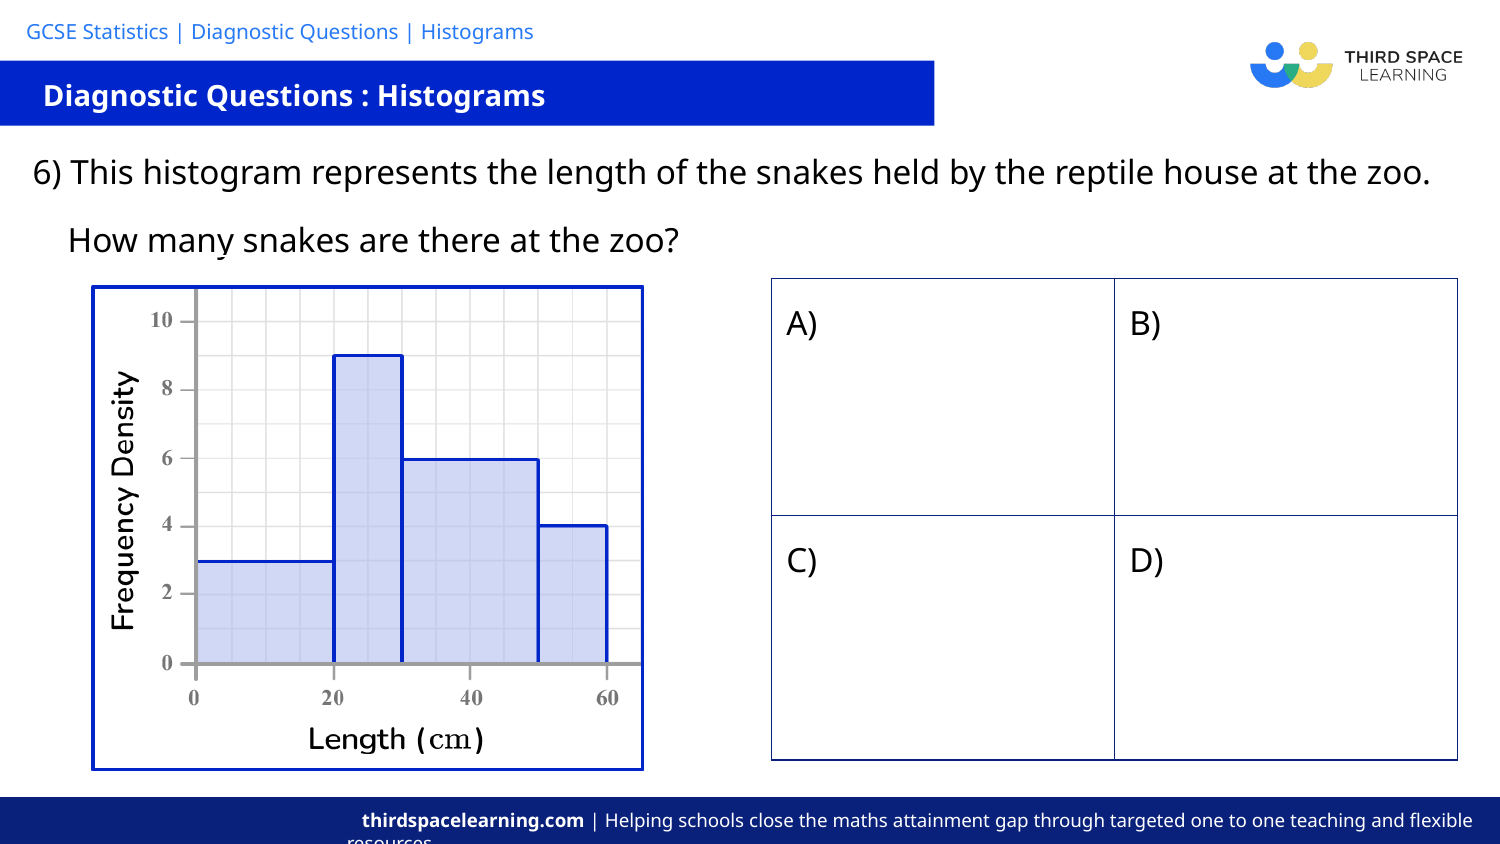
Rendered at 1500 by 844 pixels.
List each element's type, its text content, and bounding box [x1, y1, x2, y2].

table_header 6) This histogram represents the length of the snakes held by the reptile house at the zoo. How many snakes are there at the zoo? [19, 142, 1474, 255]
picture [91, 284, 645, 772]
picture [1250, 33, 1465, 99]
text_box Diagnostic Questions : Histograms [27, 61, 778, 127]
